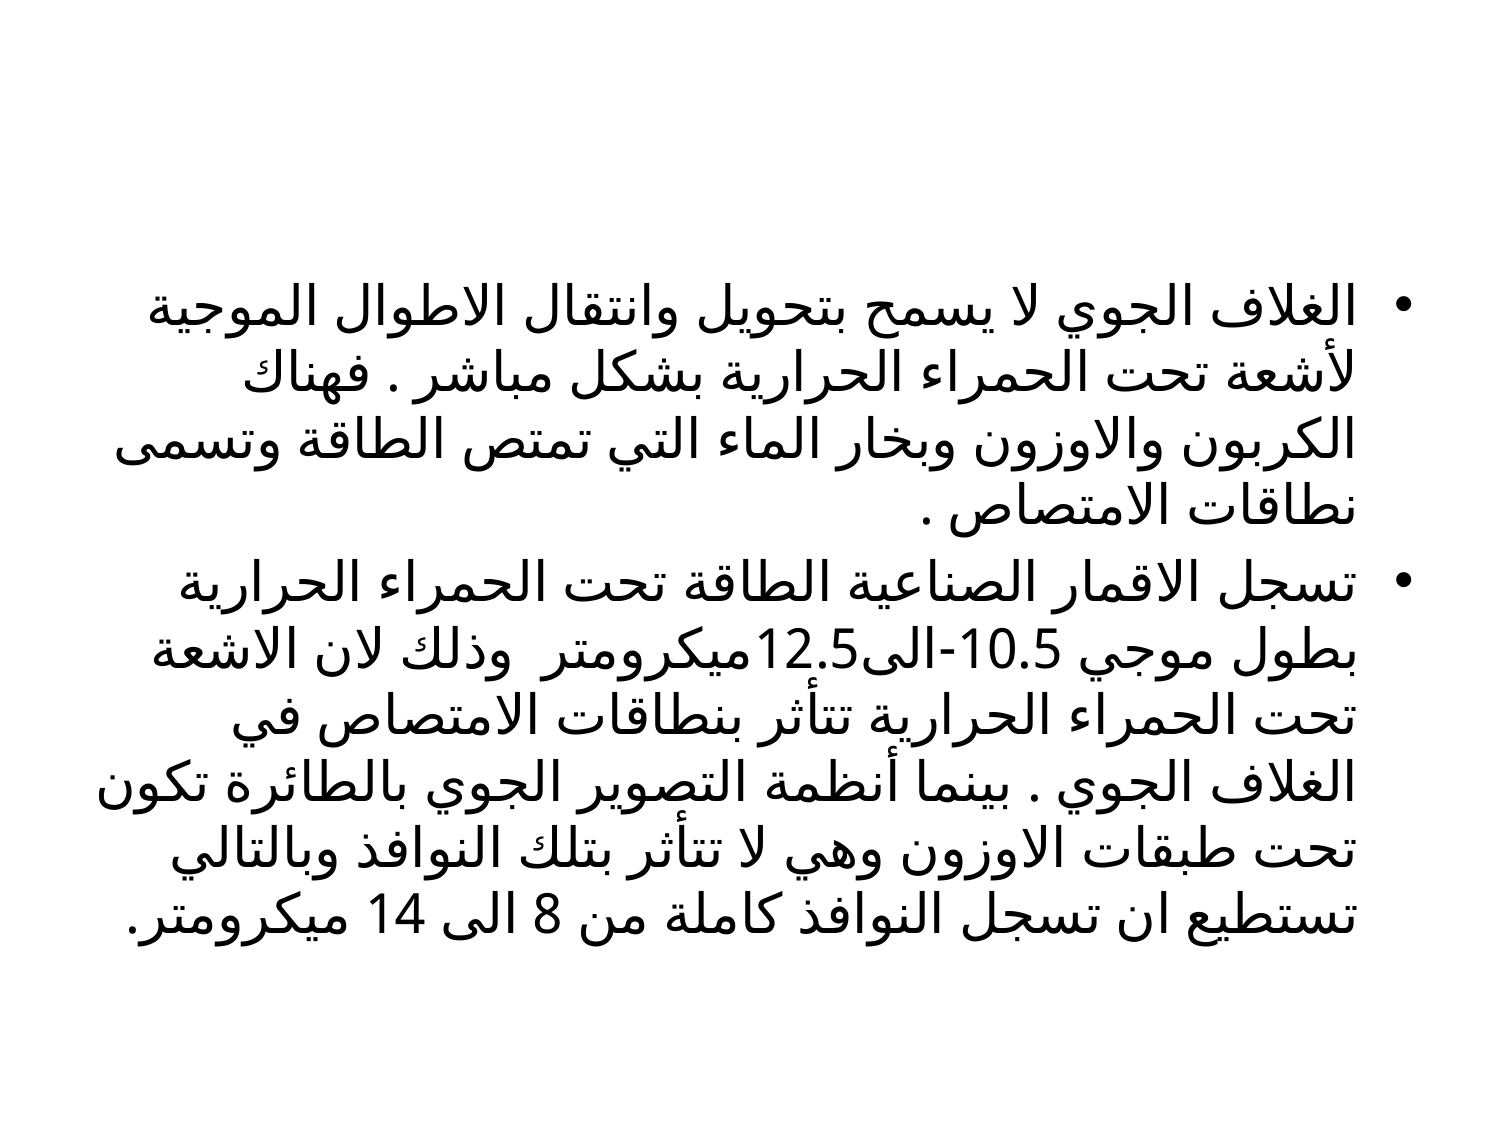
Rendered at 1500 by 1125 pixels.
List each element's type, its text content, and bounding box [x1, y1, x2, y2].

list الغلاف الجوي لا يسمح بتحويل وانتقال الاطوال الموجية لأشعة تحت الحمراء الحرارية بشكل مباشر . فهناك الكربون والاوزون وبخار الماء التي تمتص الطاقة وتسمى نطاقات الامتصاص . تسجل الاقمار الصناعية الطاقة تحت الحمراء الحرارية بطول موجي 10.5-الى12.5ميكرومتر وذلك لان الاشعة تحت الحمراء الحرارية تتأثر بنطاقات الامتصاص في الغلاف الجوي . بينما أنظمة التصوير الجوي بالطائرة تكون تحت طبقات الاوزون وهي لا تتأثر بتلك النوافذ وبالتالي تستطيع ان تسجل النوافذ كاملة من 8 الى 14 ميكرومتر. [75, 262, 1425, 1005]
